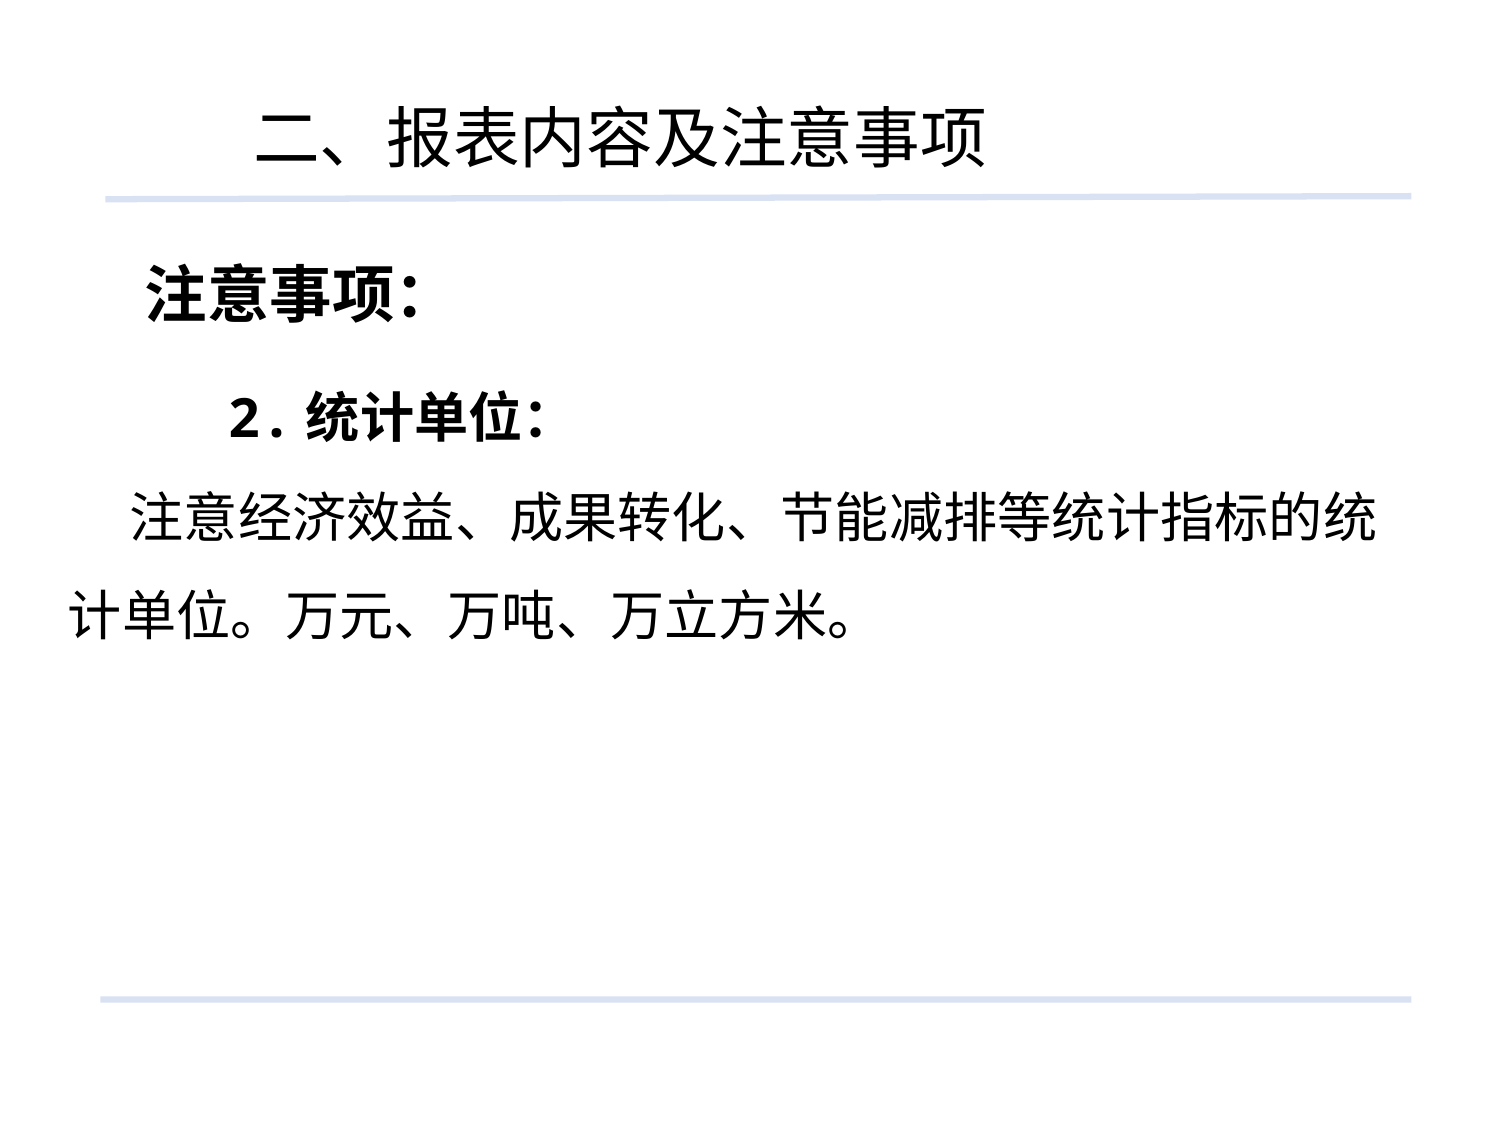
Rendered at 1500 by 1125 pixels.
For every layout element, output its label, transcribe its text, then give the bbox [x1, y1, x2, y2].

text_box 注意事项： 2.统计单位： 注意经济效益、成果转化、节能减排等统计指标的统计单位。万元、万吨、万立方米。 [53, 243, 95, 793]
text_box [100, 88, 1436, 1050]
